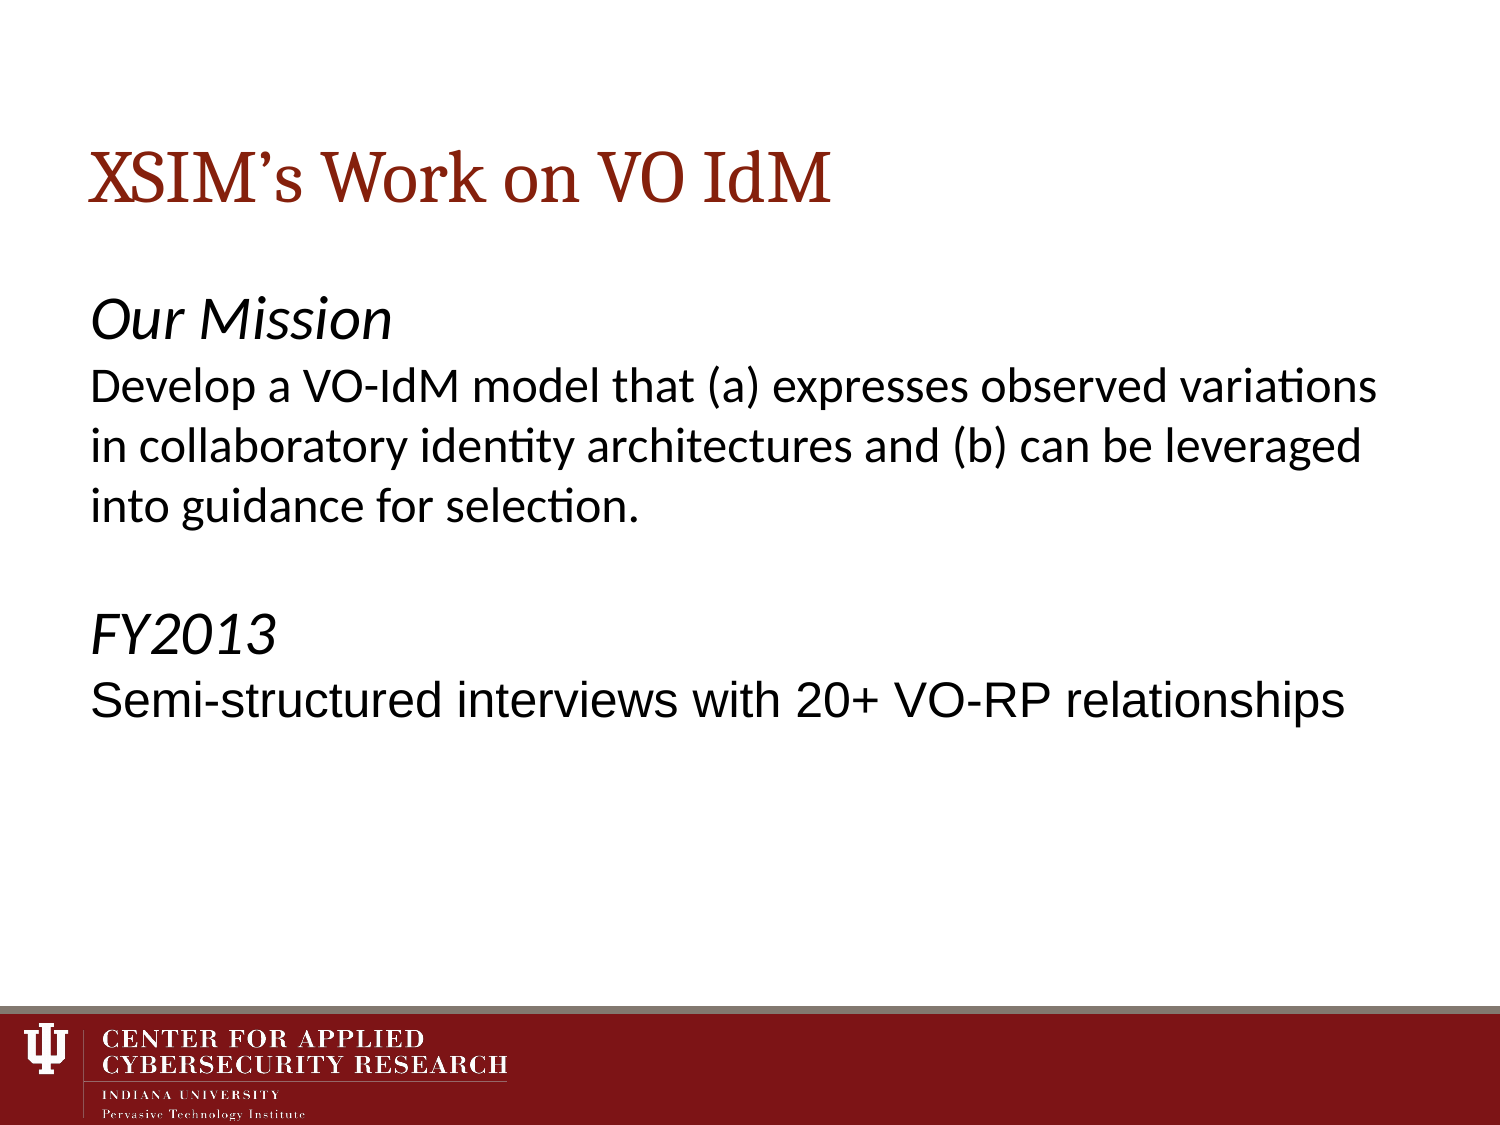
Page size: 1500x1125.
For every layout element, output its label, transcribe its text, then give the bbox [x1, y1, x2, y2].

title XSIM’s Work on VO IdM [75, 45, 1425, 233]
picture [24, 1023, 507, 1121]
list Our Mission Develop a VO-IdM model that (a) expresses observed variations in collaboratory identity architectures and (b) can be leveraged into guidance for selection. FY2013 Semi-structured interviews with 20+ VO-RP relationships [75, 262, 1425, 1078]
